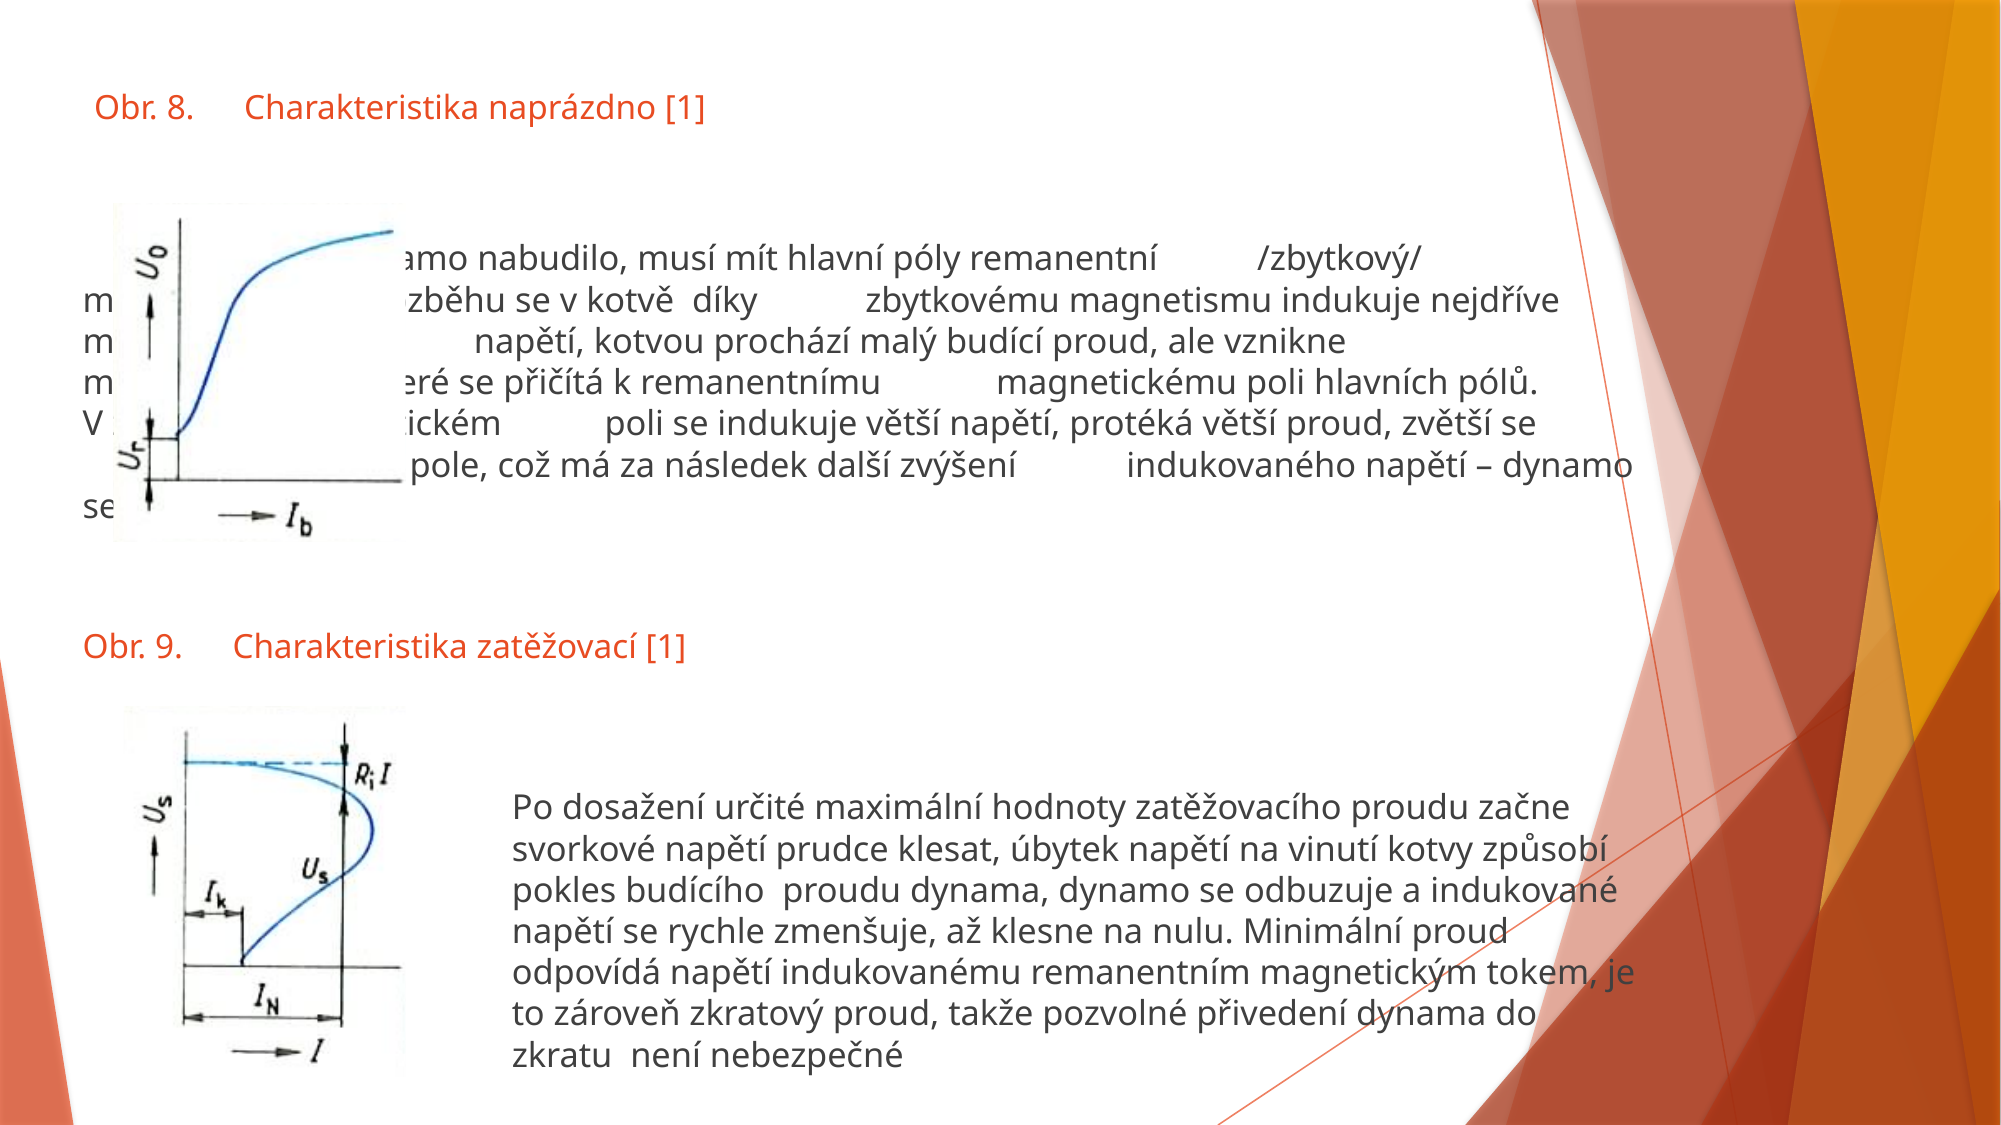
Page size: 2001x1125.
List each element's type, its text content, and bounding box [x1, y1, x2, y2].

text_box Obr. 9. Charakteristika zatěžovací [1] [67, 618, 809, 687]
picture [123, 706, 407, 1077]
list Aby se dynamo nabudilo, musí mít hlavní póly remanentní /zbytkový/ magnetismus. Při rozběhu se v kotvě díky zbytkovému magnetismu indukuje nejdříve malé /remanentní/ napětí, kotvou prochází malý budící proud, ale vznikne magnetické pole, které se přičítá k remanentnímu magnetickému poli hlavních pólů. V zesíleném magnetickém poli se indukuje větší napětí, protéká větší proud, zvětší se magnetické pole, což má za následek další zvýšení indukovaného napětí – dynamo se samo nabudí. Po dosažení určité maximální hodnoty zatěžovacího proudu začne svorkové napětí prudce klesat, úbytek napětí na vinutí kotvy způsobí pokles budícího proudu dynama, dynamo se odbuzuje a indukované napětí se rychle zmenšuje, až klesne na nulu. Minimální proud odpovídá napětí indukovanému remanentním magnetickým tokem, je to zároveň zkratový proud, takže pozvolné přivedení dynama do zkratu není nebezpečné [67, 167, 1657, 1125]
picture [112, 202, 407, 543]
title Obr. 8. Charakteristika naprázdno [1] [79, 78, 821, 148]
